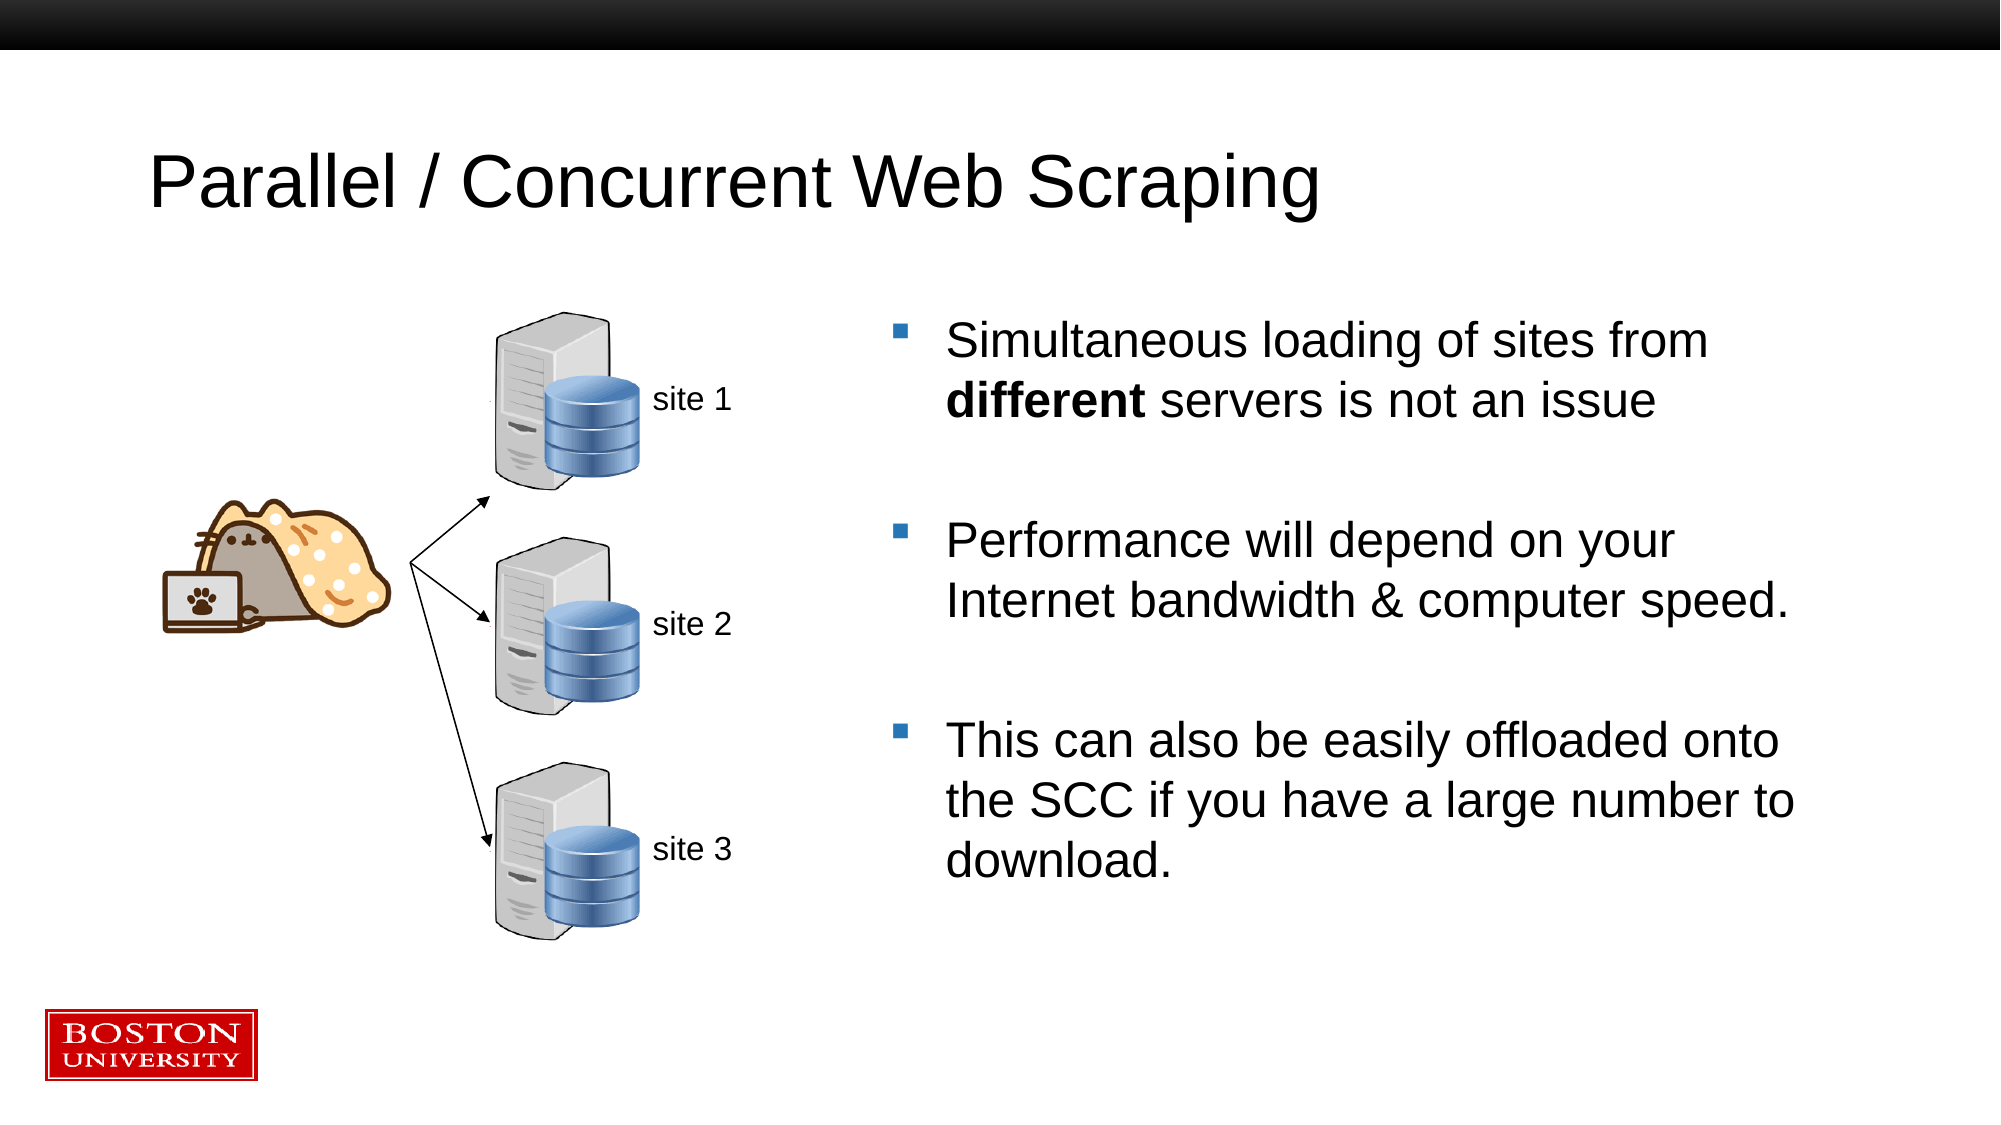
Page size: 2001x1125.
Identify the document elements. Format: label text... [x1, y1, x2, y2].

picture [489, 298, 665, 497]
text_box site 2 [669, 594, 748, 650]
title Parallel / Concurrent Web Scraping [133, 125, 1867, 238]
picture [491, 523, 665, 722]
picture [45, 1009, 258, 1081]
text_box Simultaneous loading of sites from different servers is not an issue Performance will depend on your Internet bandwidth & computer speed. This can also be easily offloaded onto the SCC if you have a large number to download. [874, 299, 1867, 938]
text_box site 3 [669, 819, 748, 875]
text_box site 1 [669, 369, 748, 425]
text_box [409, 495, 491, 560]
picture [489, 748, 665, 946]
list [133, 423, 411, 702]
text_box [409, 562, 491, 848]
